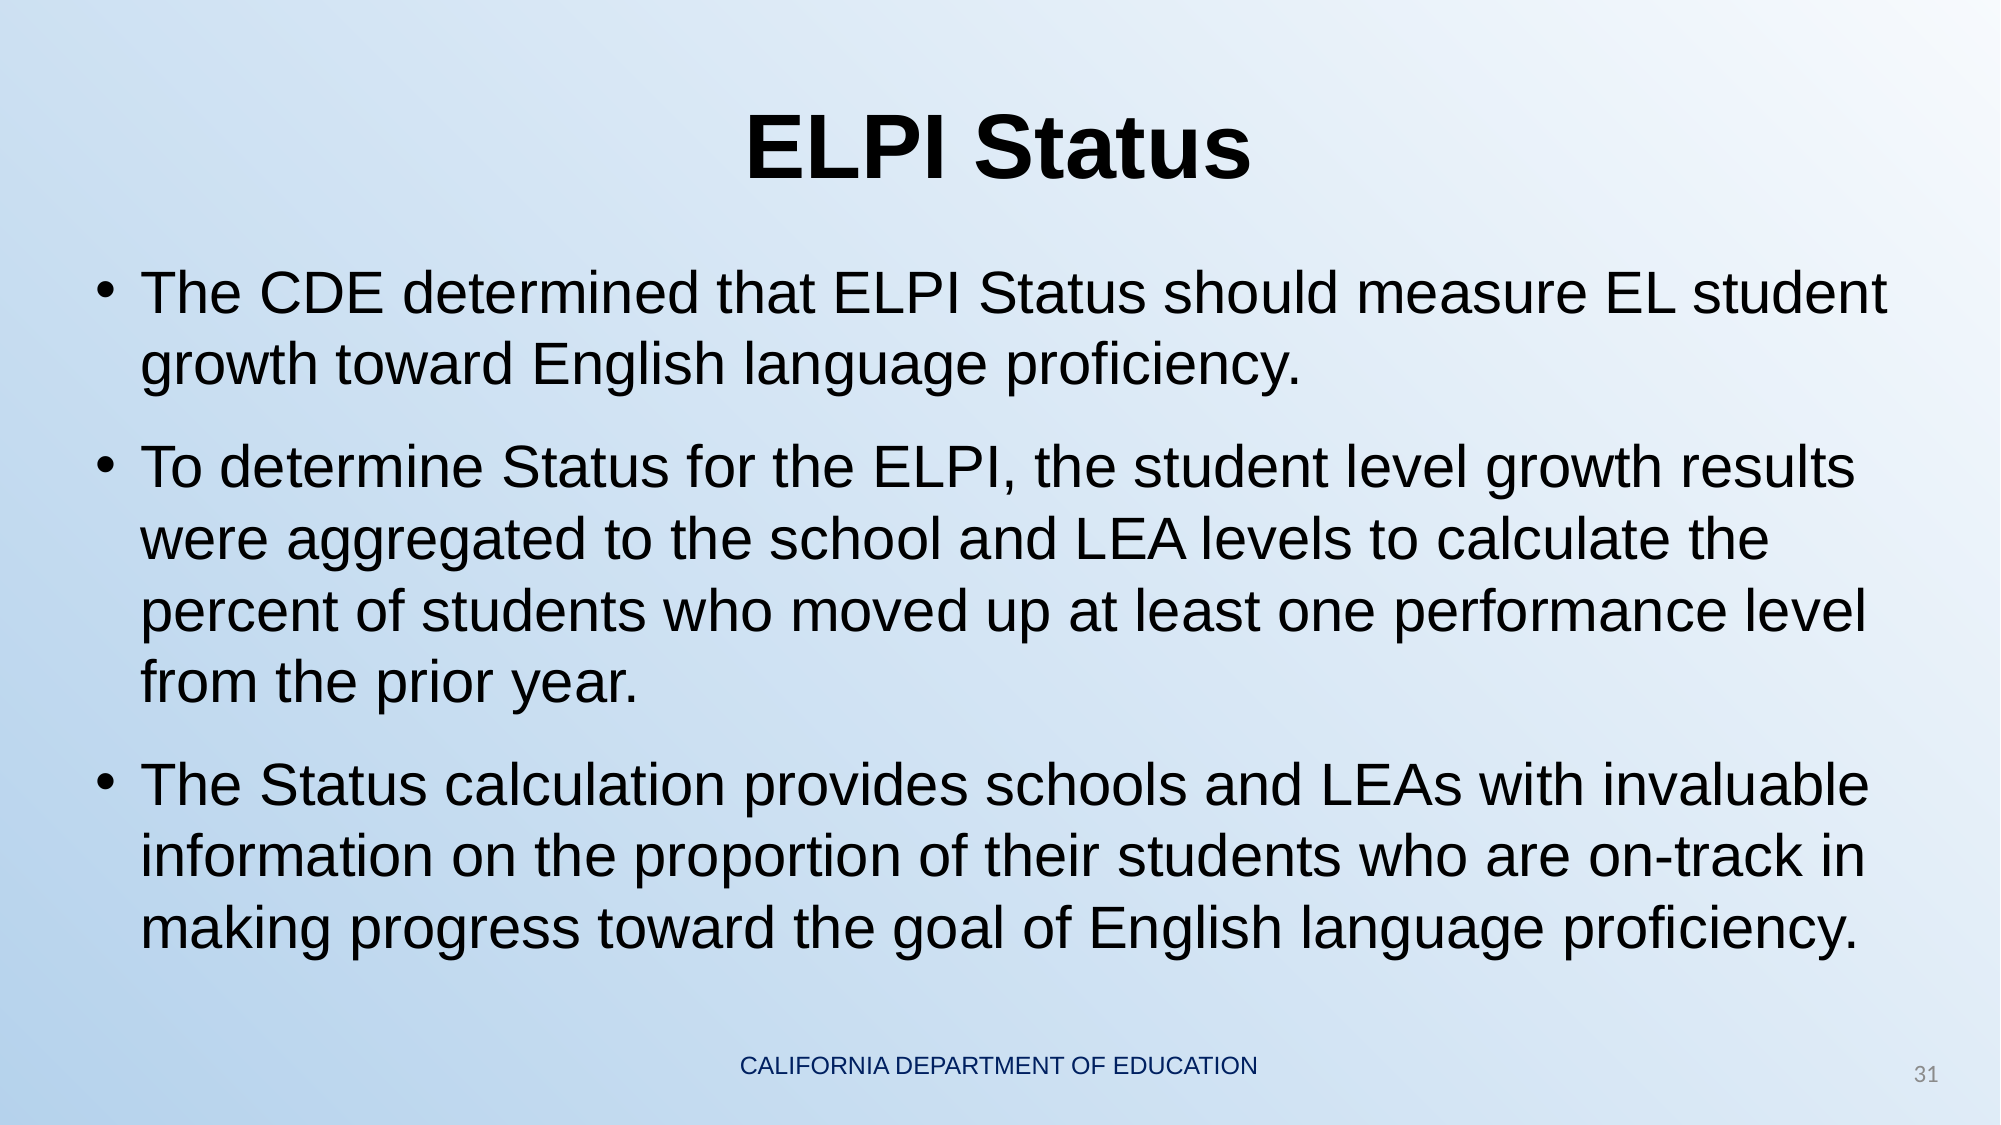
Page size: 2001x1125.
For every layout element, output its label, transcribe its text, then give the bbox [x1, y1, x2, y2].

title ELPI Status [68, 27, 1931, 271]
slide_number 31 [1504, 1042, 1954, 1103]
list The CDE determined that ELPI Status should measure EL student growth toward English language proficiency. To determine Status for the ELPI, the student level growth results were aggregated to the school and LEA levels to calculate the percent of students who moved up at least one performance level from the prior year. The Status calculation provides schools and LEAs with invaluable information on the proportion of their students who are on-track in making progress toward the goal of English language proficiency. [79, 246, 1943, 970]
